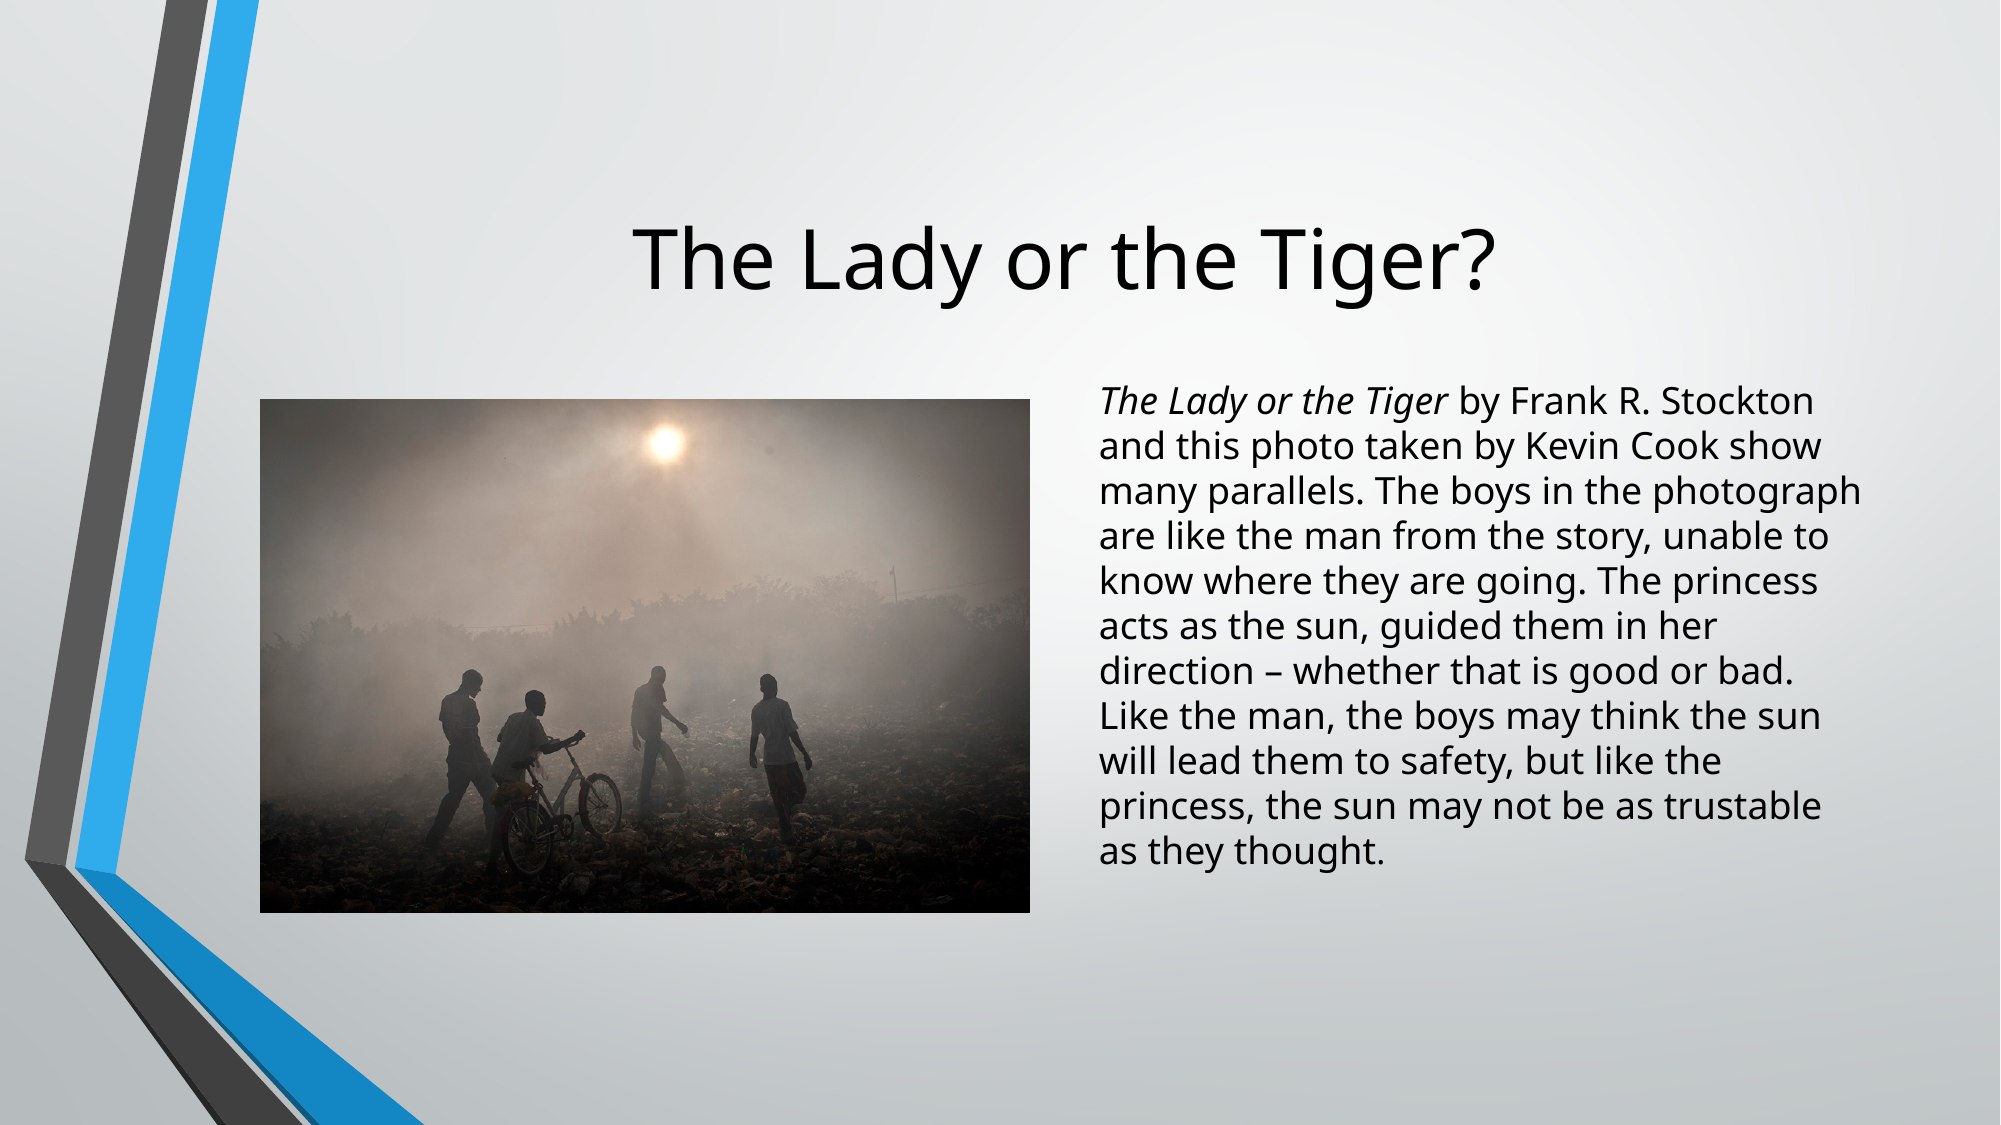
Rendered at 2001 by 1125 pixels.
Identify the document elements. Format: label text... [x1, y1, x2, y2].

title The Lady or the Tiger? [243, 112, 1887, 400]
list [260, 399, 1030, 913]
list The Lady or the Tiger by Frank R. Stockton and this photo taken by Kevin Cook show many parallels. The boys in the photograph are like the man from the story, unable to know where they are going. The princess acts as the sun, guided them in her direction – whether that is good or bad. Like the man, the boys may think the sun will lead them to safety, but like the princess, the sun may not be as trustable as they thought. [1083, 368, 1887, 881]
